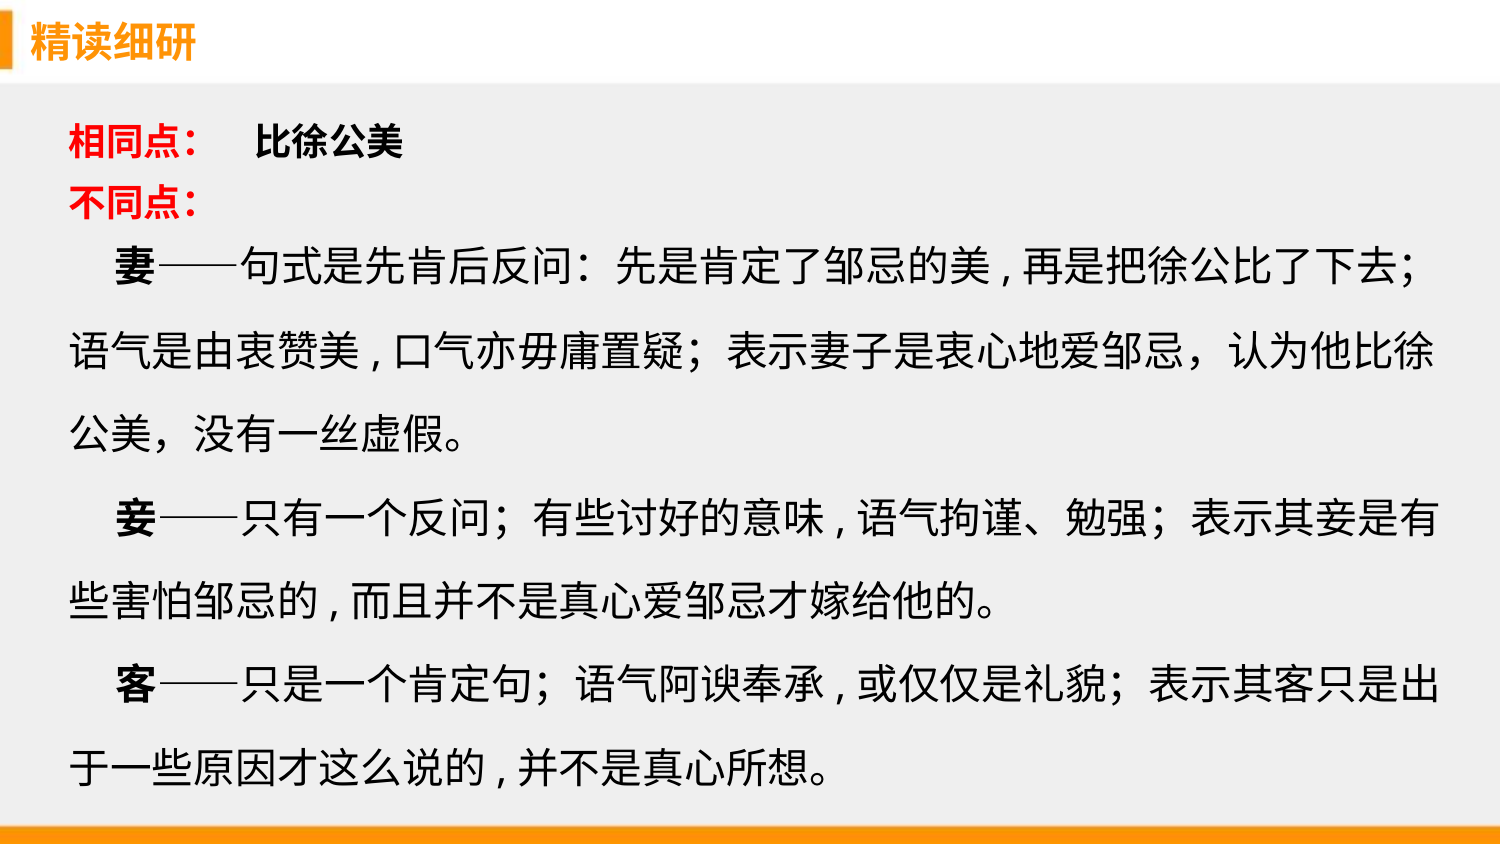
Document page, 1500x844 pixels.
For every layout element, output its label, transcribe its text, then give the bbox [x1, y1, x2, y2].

text_box 相同点： [53, 110, 239, 171]
text_box 精读细研 [15, 0, 239, 82]
text_box 妻——句式是先肯后反问：先是肯定了邹忌的美,再是把徐公比了下去；语气是由衷赞美,口气亦毋庸置疑；表示妻子是衷心地爱邹忌，认为他比徐公美，没有一丝虚假。 妾——只有一个反问；有些讨好的意味,语气拘谨、勉强；表示其妾是有些害怕邹忌的,而且并不是真心爱邹忌才嫁给他的。 客——只是一个肯定句；语气阿谀奉承,或仅仅是礼貌；表示其客只是出于一些原因才这么说的,并不是真心所想。 [53, 200, 1476, 799]
text_box 比徐公美 [239, 110, 420, 171]
picture [0, 0, 1500, 844]
text_box 不同点： [53, 171, 272, 231]
